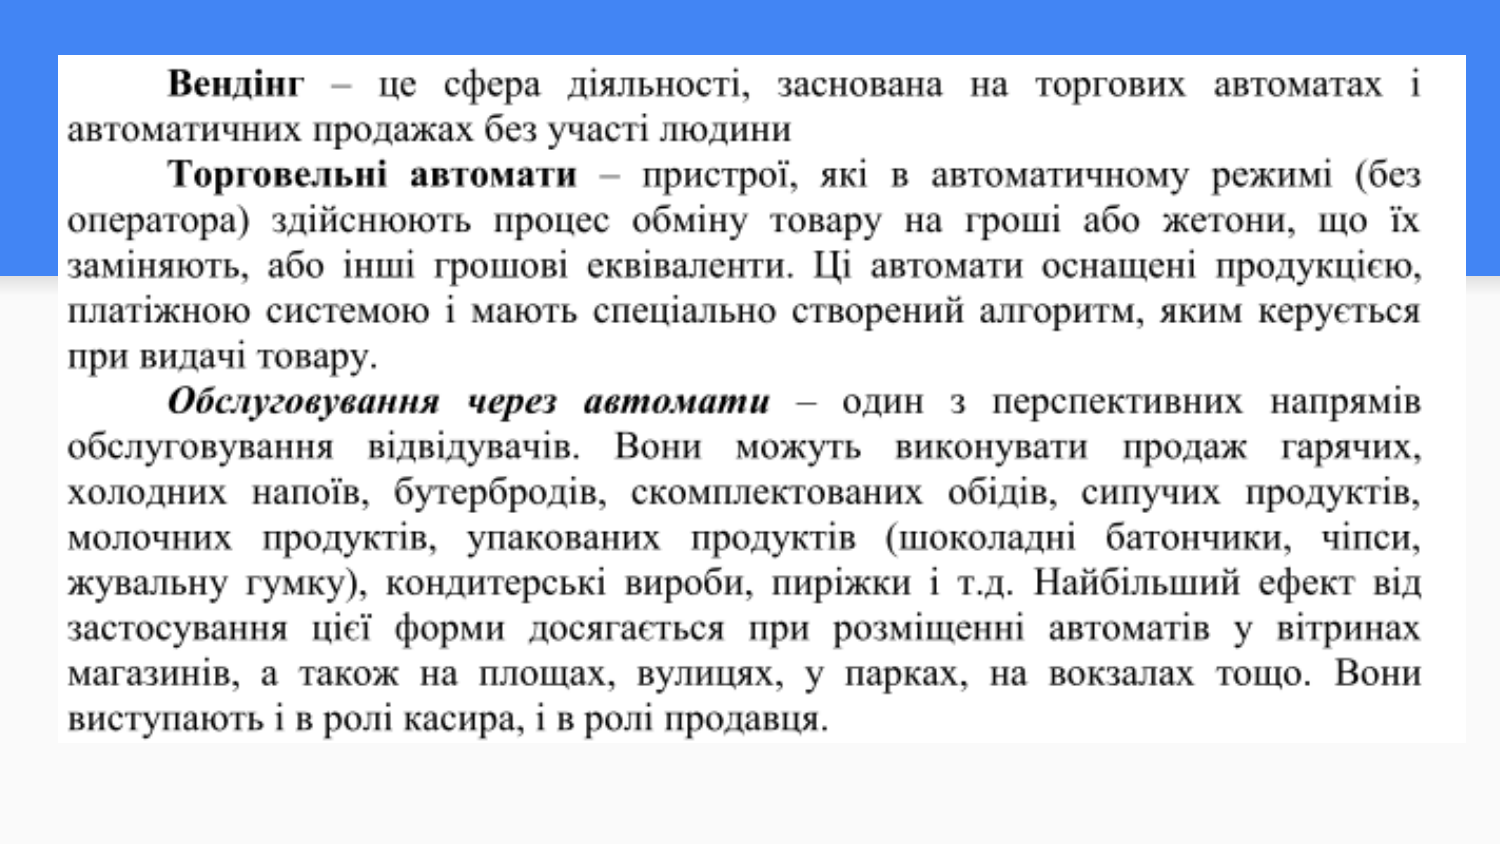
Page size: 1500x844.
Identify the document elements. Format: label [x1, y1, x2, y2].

picture [57, 55, 1466, 743]
